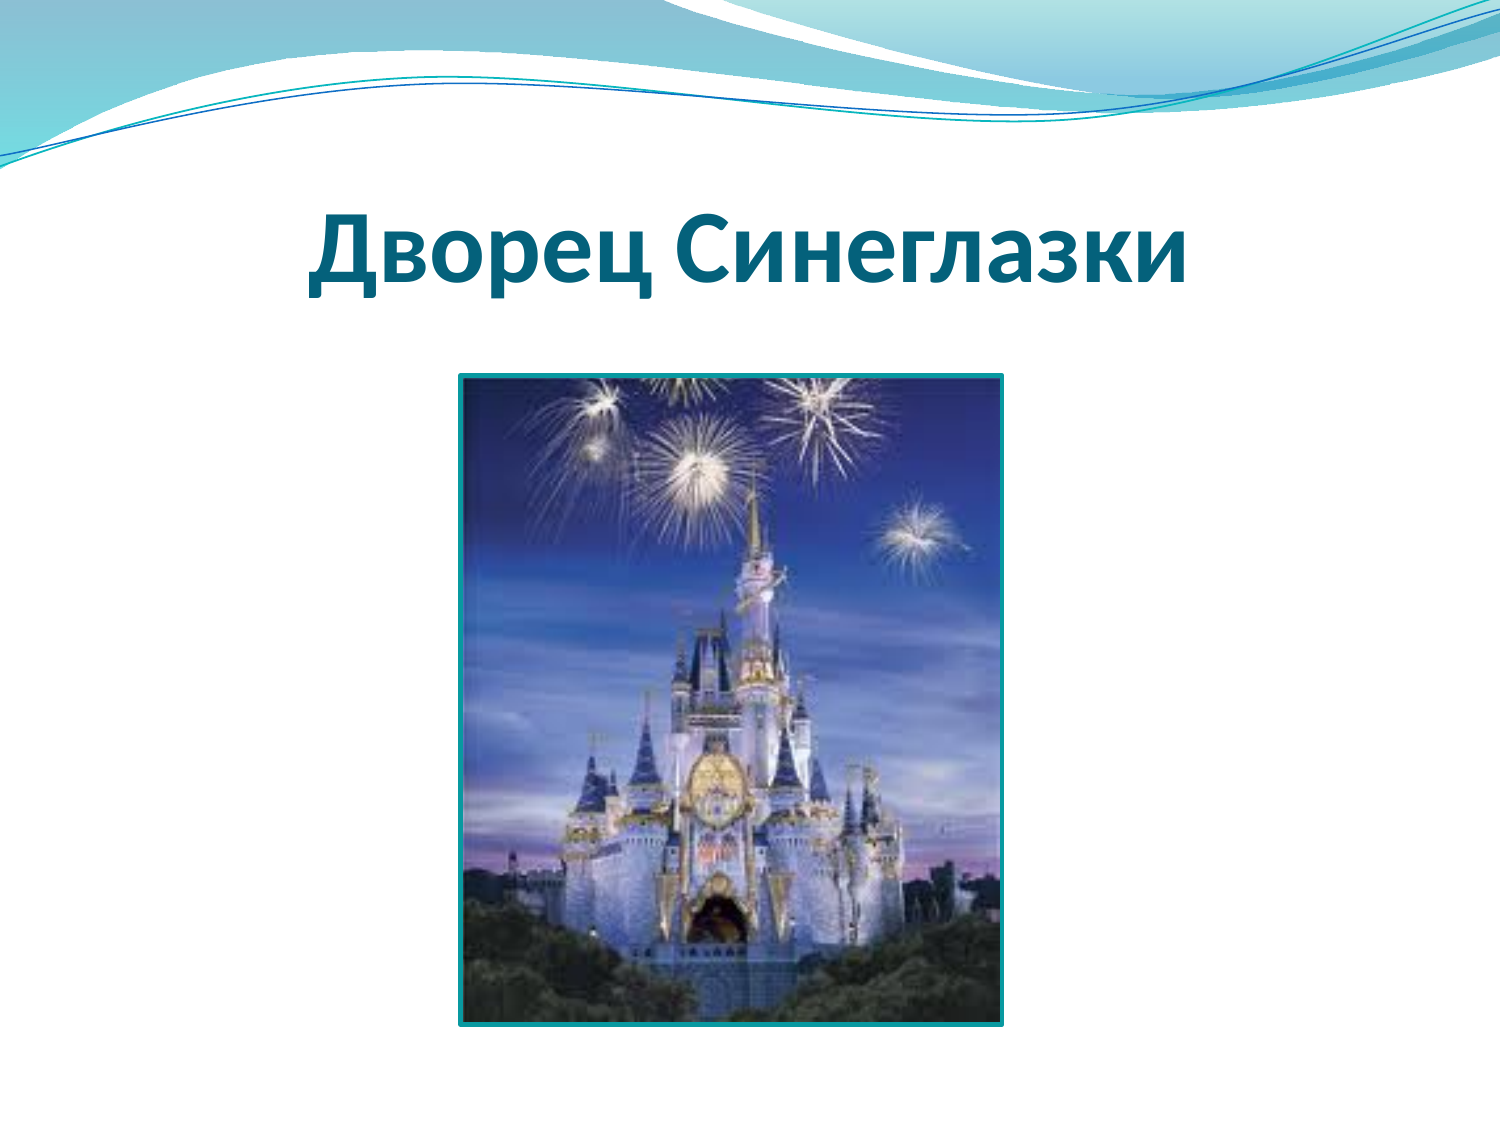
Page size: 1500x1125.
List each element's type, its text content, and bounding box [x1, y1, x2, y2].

title Дворец Синеглазки [75, 115, 1425, 303]
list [462, 377, 1001, 1023]
